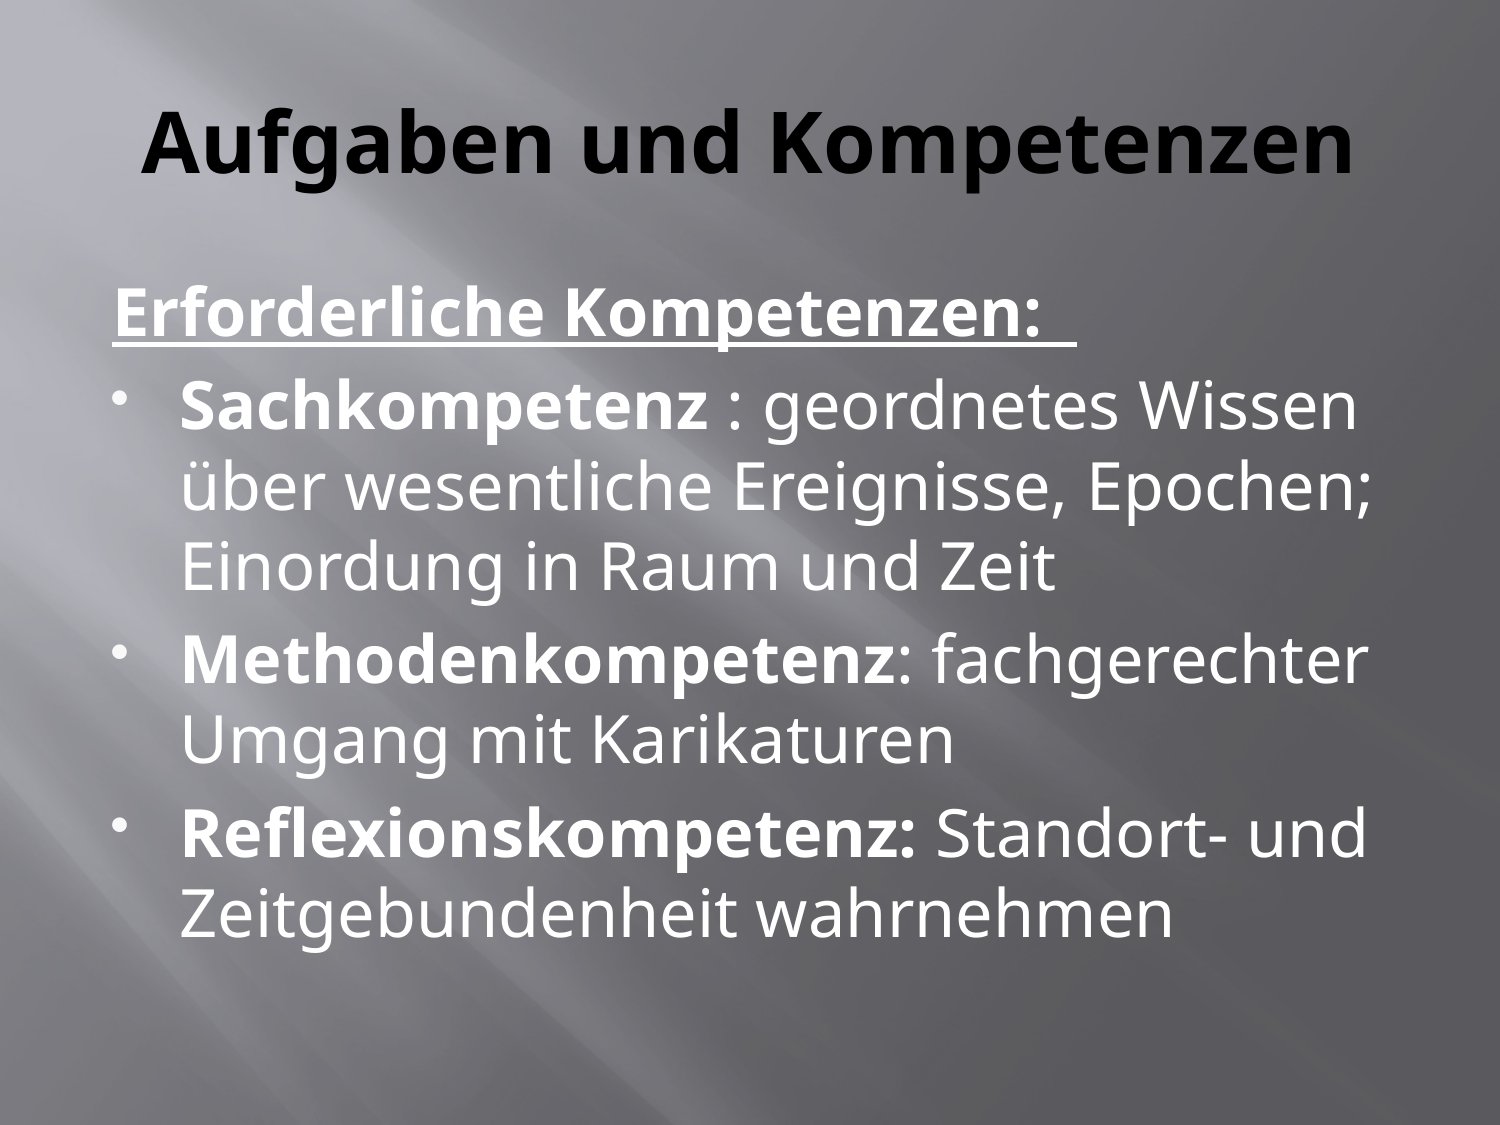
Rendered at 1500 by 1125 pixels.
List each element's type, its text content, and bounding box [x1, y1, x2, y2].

list Erforderliche Kompetenzen: Sachkompetenz : geordnetes Wissen über wesentliche Ereignisse, Epochen; Einordung in Raum und Zeit Methodenkompetenz: fachgerechter Umgang mit Karikaturen Reflexionskompetenz: Standort- und Zeitgebundenheit wahrnehmen [75, 262, 1425, 1035]
title Aufgaben und Kompetenzen [75, 45, 1425, 233]
